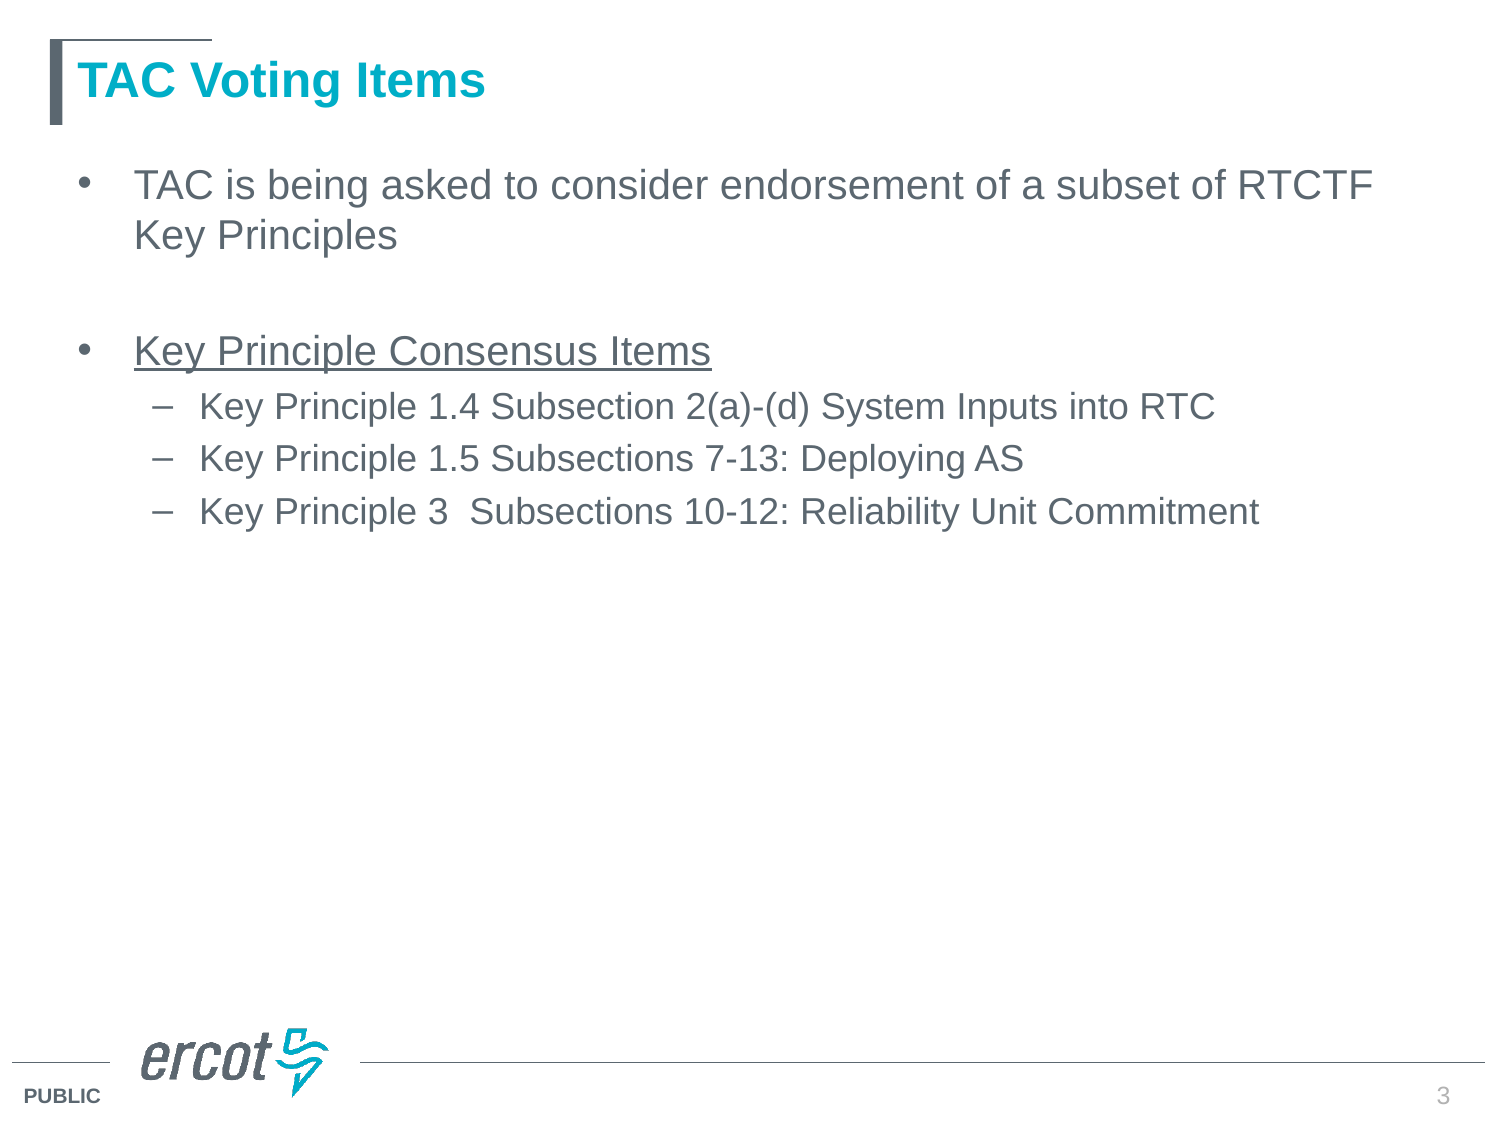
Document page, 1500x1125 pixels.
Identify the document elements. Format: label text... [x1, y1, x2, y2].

list TAC is being asked to consider endorsement of a subset of RTCTF Key Principles Key Principle Consensus Items Key Principle 1.4 Subsection 2(a)-(d) System Inputs into RTC Key Principle 1.5 Subsections 7-13: Deploying AS Key Principle 3 Subsections 10-12: Reliability Unit Commitment [62, 149, 1450, 1038]
picture [137, 1038, 332, 1100]
title TAC Voting Items [62, 39, 1450, 125]
slide_number 3 [1400, 1076, 1488, 1113]
